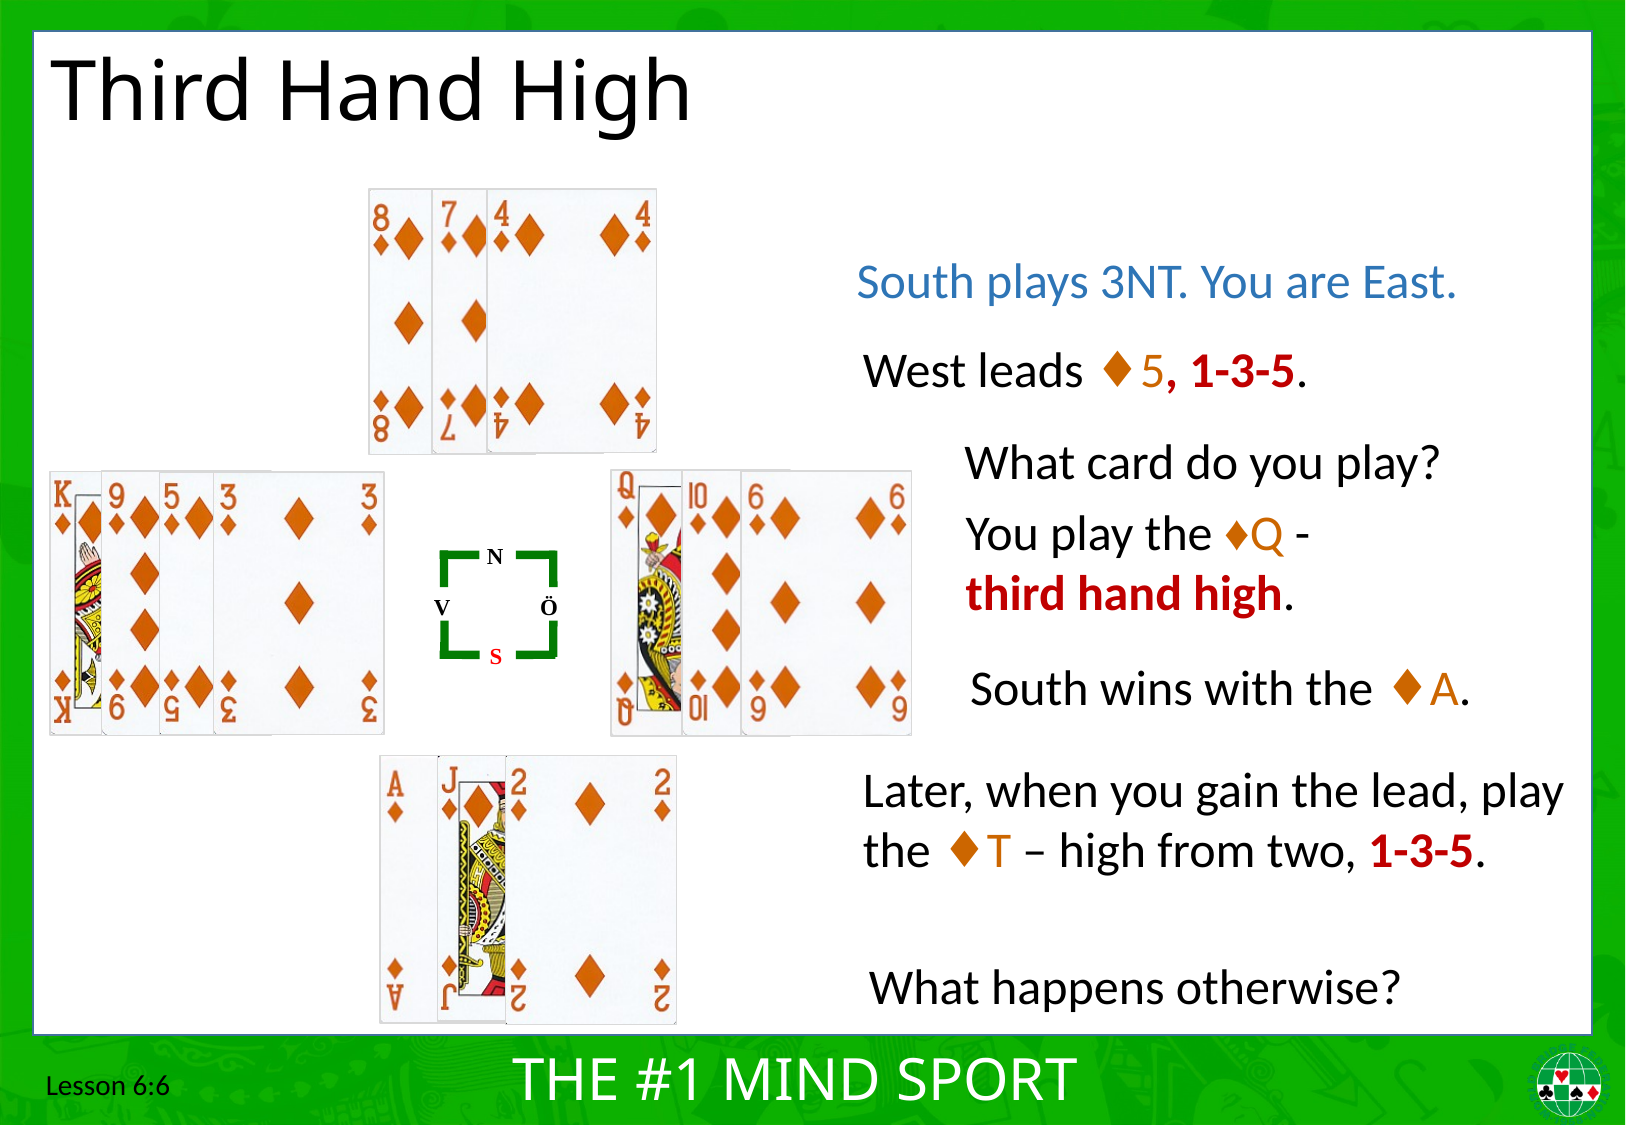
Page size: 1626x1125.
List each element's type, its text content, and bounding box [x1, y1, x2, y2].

text_box What card do you play? [949, 421, 1478, 497]
text_box South plays 3NT. You are East. [841, 240, 1535, 316]
text_box What happens otherwise? [854, 947, 1464, 1022]
picture [0, 0, 1626, 1125]
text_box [418, 534, 574, 677]
text_box You play the ♦Q - third hand high. [950, 493, 1549, 628]
text_box South wins with the ♦A. [955, 647, 1552, 723]
title Third Hand High [35, 36, 1478, 152]
text_box West leads ♦5, 1-3-5. [848, 330, 1515, 405]
text_box Later, when you gain the lead, play the ♦T – high from two, 1-3-5. [848, 750, 1588, 886]
